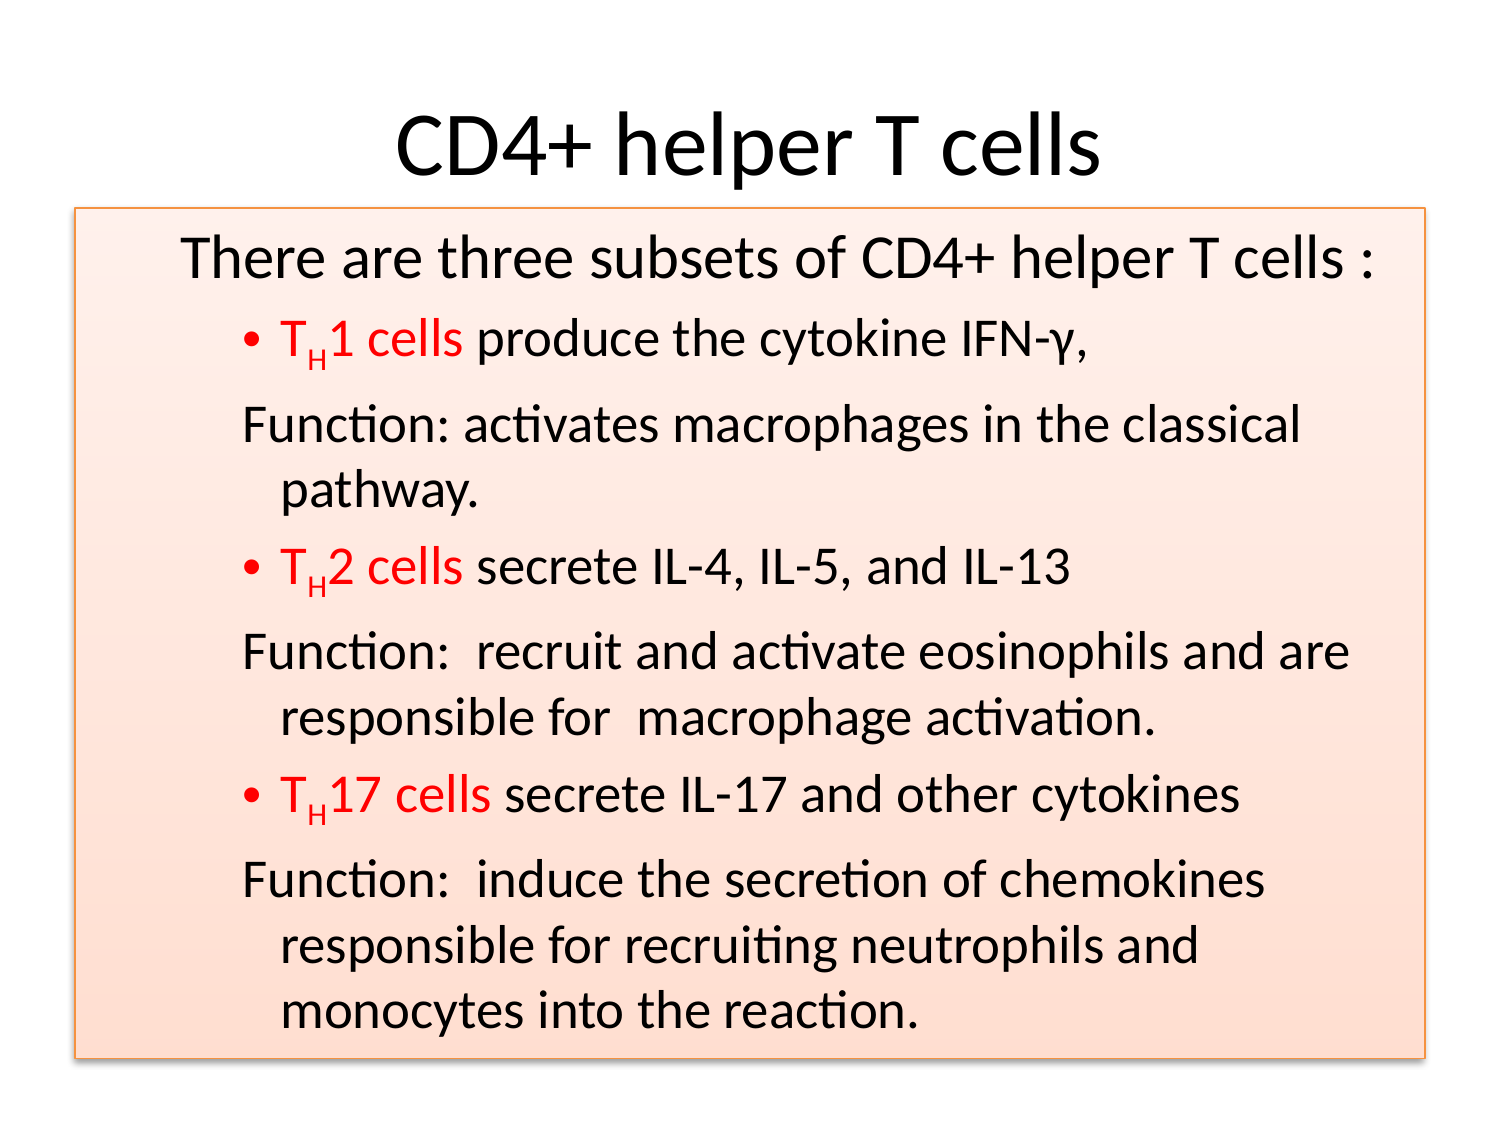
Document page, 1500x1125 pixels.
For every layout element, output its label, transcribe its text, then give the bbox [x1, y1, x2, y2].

title CD4+ helper T cells [75, 45, 1425, 207]
list There are three subsets of CD4+ helper T cells : TH1 cells produce the cytokine IFN-γ, Function: activates macrophages in the classical pathway. TH2 cells secrete IL-4, IL-5, and IL-13 Function: recruit and activate eosinophils and are responsible for macrophage activation. TH17 cells secrete IL-17 and other cytokines Function: induce the secretion of chemokines responsible for recruiting neutrophils and monocytes into the reaction. [74, 207, 1426, 1059]
